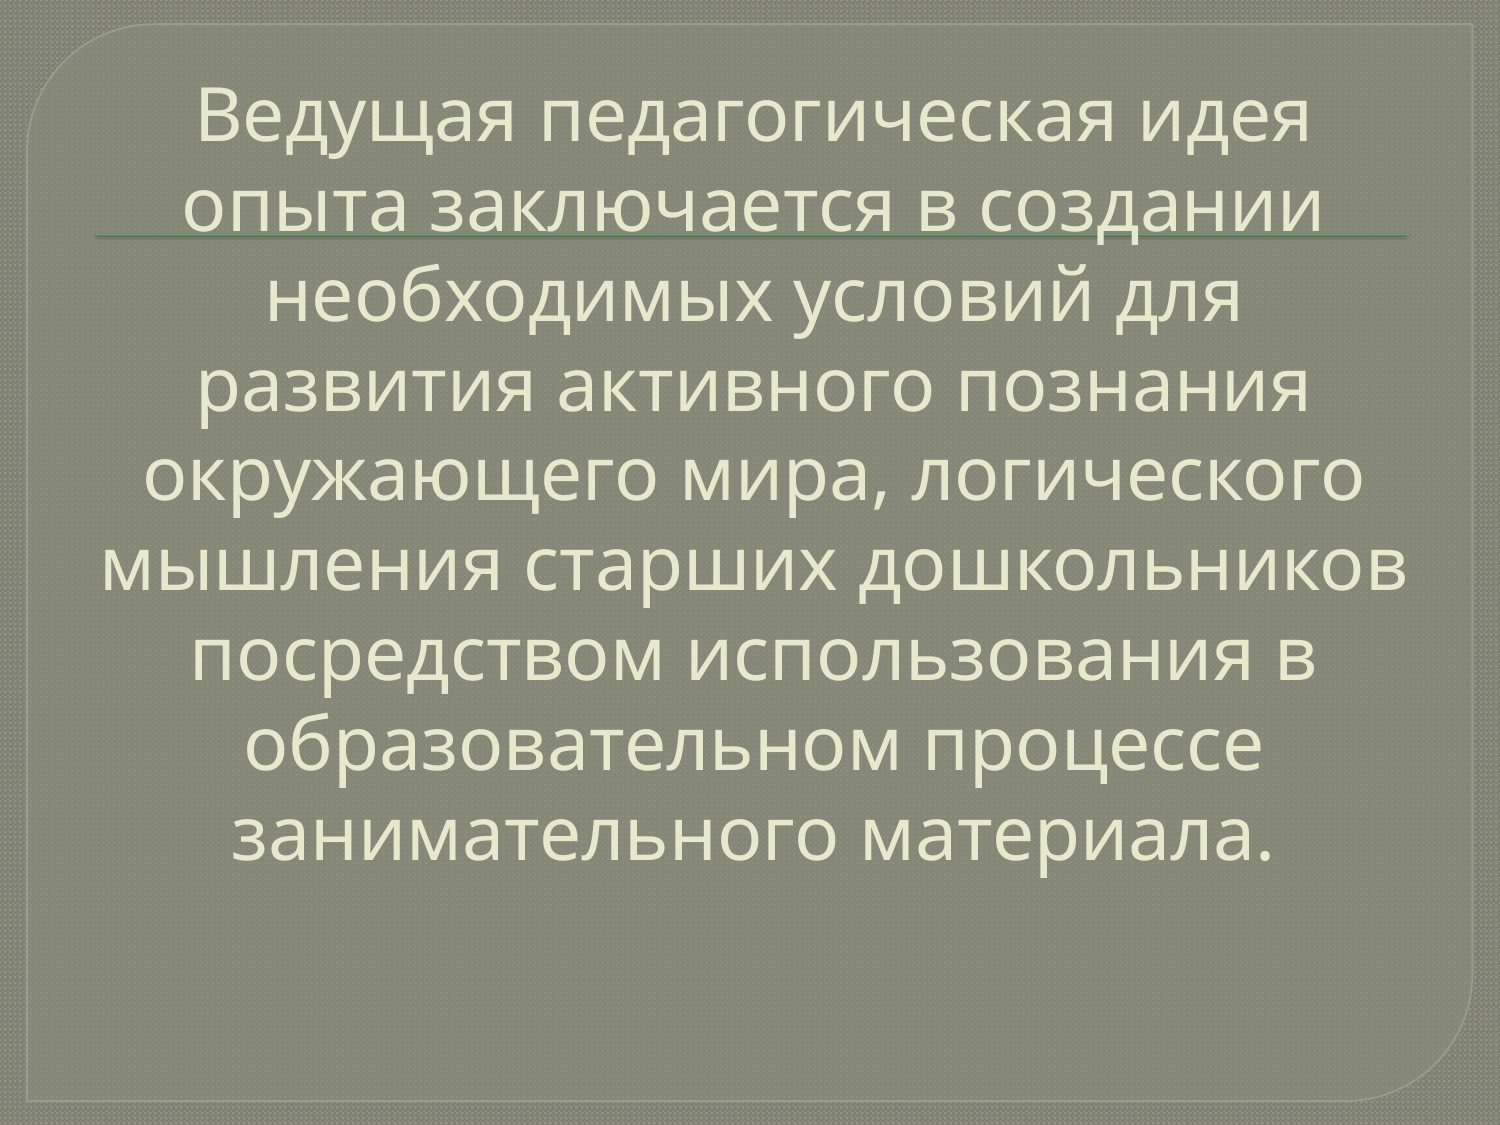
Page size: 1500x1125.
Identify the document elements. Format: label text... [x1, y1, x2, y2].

title Ведущая педагогическая идея опыта заключается в создании необходимых условий для развития активного познания окружающего мира, логического мышления старших дошкольников посредством использования в образовательном процессе занимательного материала. [75, 41, 1425, 973]
